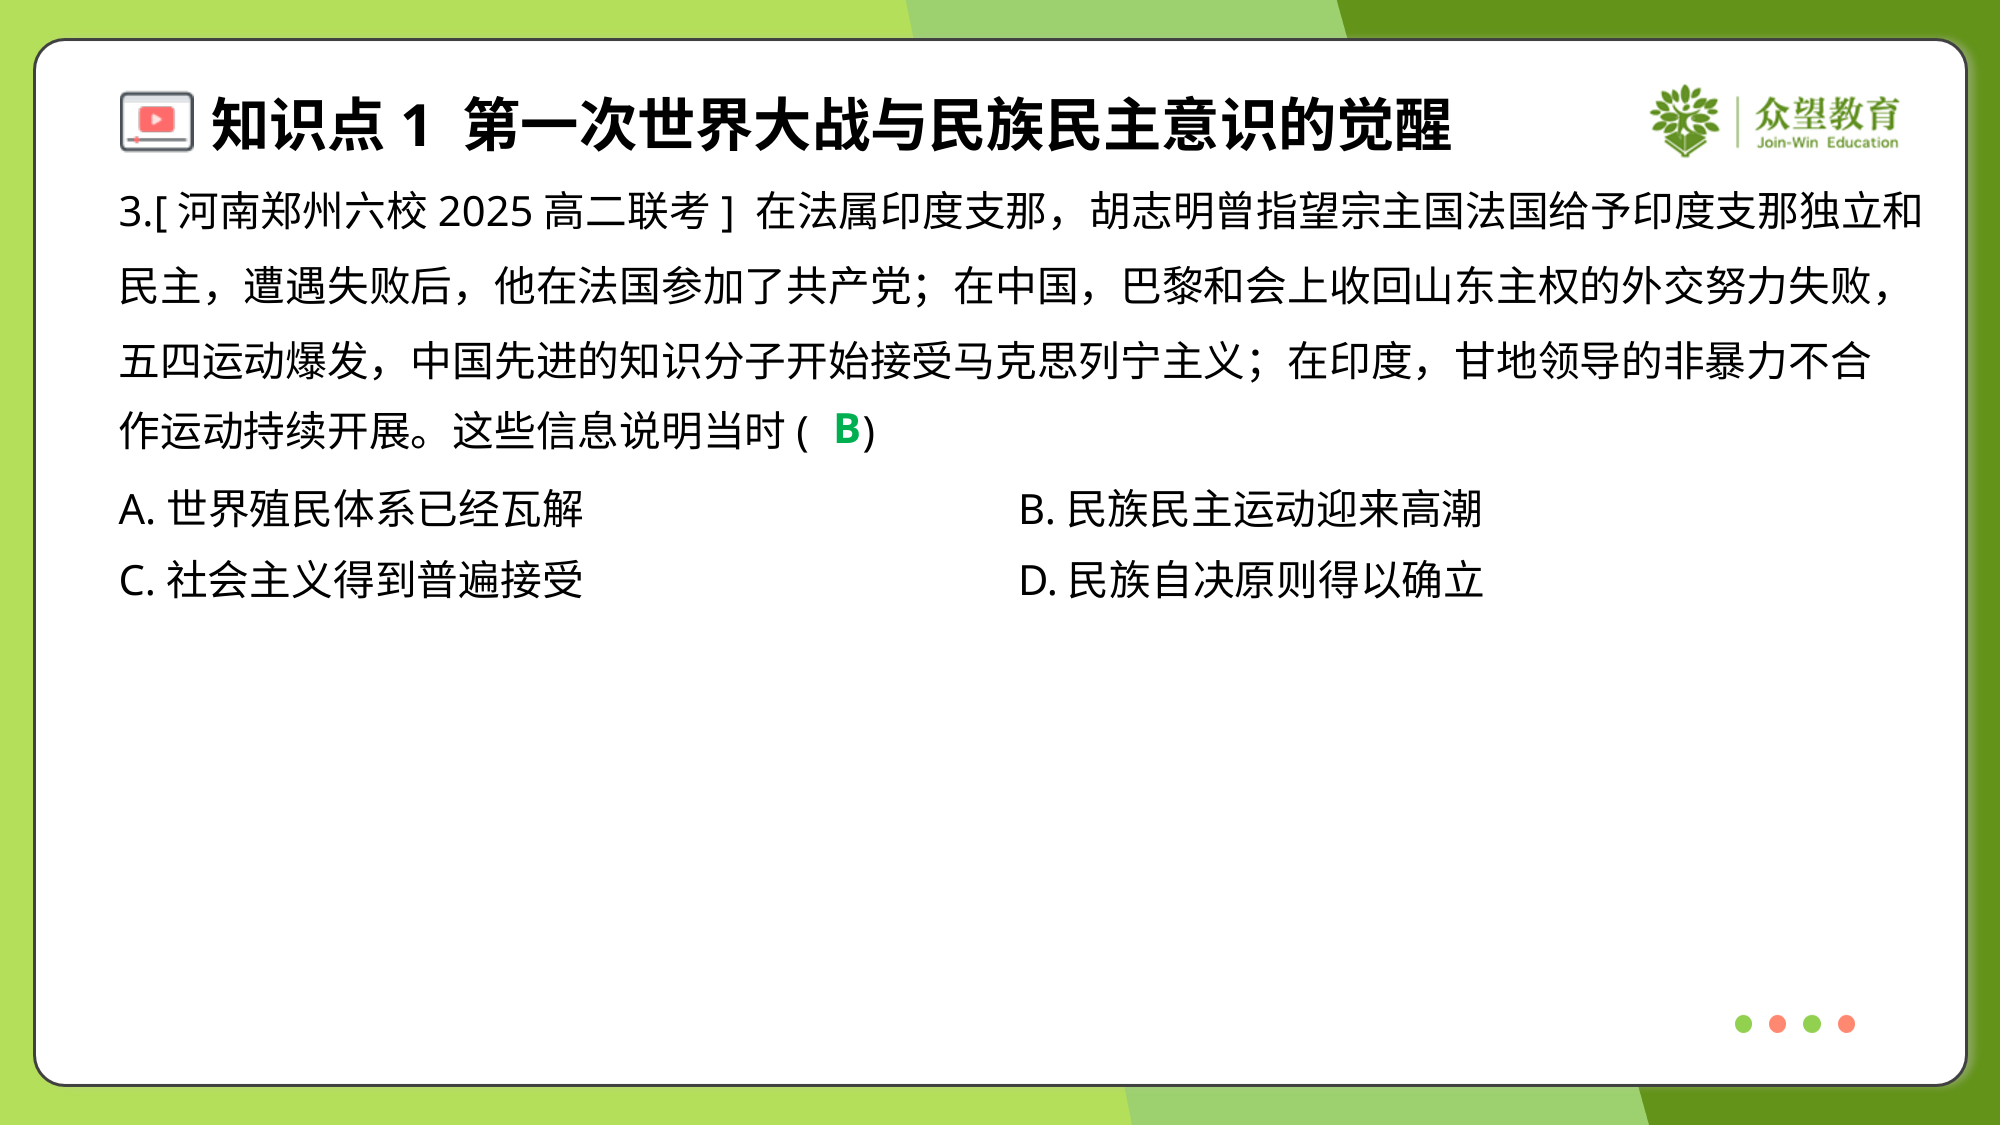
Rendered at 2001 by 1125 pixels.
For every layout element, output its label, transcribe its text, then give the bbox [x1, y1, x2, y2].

text_box A.世界殖民体系已经瓦解 B.民族民主运动迎来高潮 C.社会主义得到普遍接受 D.民族自决原则得以确立 [118, 457, 1883, 597]
text_box B [817, 381, 877, 446]
text_box 3.[河南郑州六校2025高二联考] 在法属印度支那，胡志明曾指望宗主国法国给予印度支那独立和 民主，遭遇失败后，他在法国参加了共产党；在中国，巴黎和会上收回山东主权的外交努力失败， 五四运动爆发，中国先进的知识分子开始接受马克思列宁主义；在印度，甘地领导的非暴力不合 作运动持续开展。这些信息说明当时( ) [118, 159, 1883, 448]
picture [0, 0, 2000, 1125]
